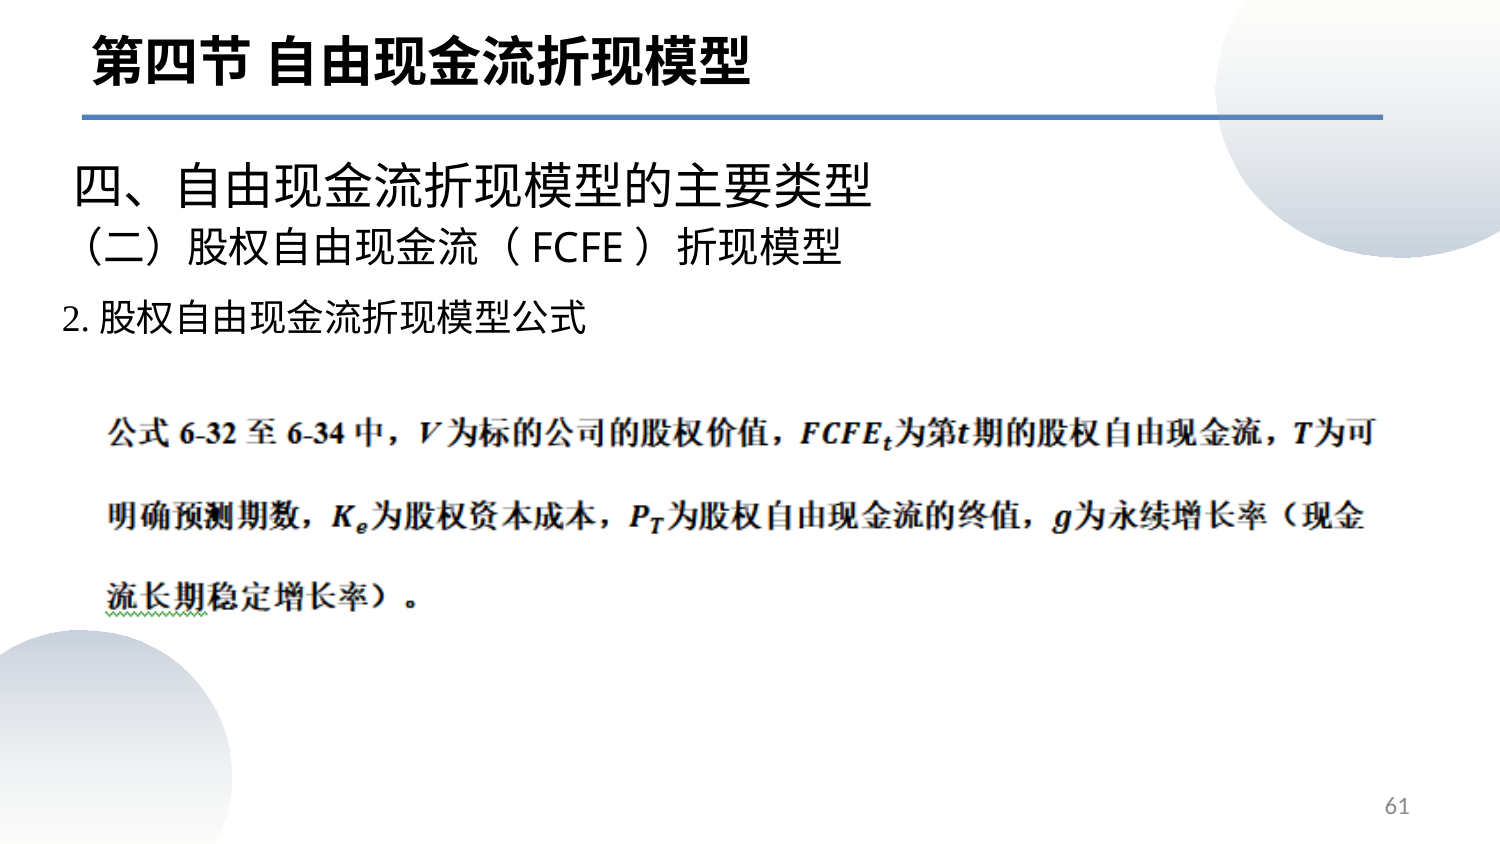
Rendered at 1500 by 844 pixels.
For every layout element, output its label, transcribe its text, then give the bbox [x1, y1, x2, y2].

picture [58, 398, 1404, 634]
title 2.股权自由现金流折现模型公式 [46, 293, 1397, 387]
slide_number 61 [1074, 782, 1425, 827]
text_box 第四节 自由现金流折现模型 [74, 11, 1234, 107]
text_box [0, 630, 234, 844]
text_box （二）股权自由现金流（FCFE）折现模型 [46, 199, 1397, 293]
text_box [1213, 0, 1500, 260]
text_box 四、自由现金流折现模型的主要类型 [58, 117, 1256, 200]
